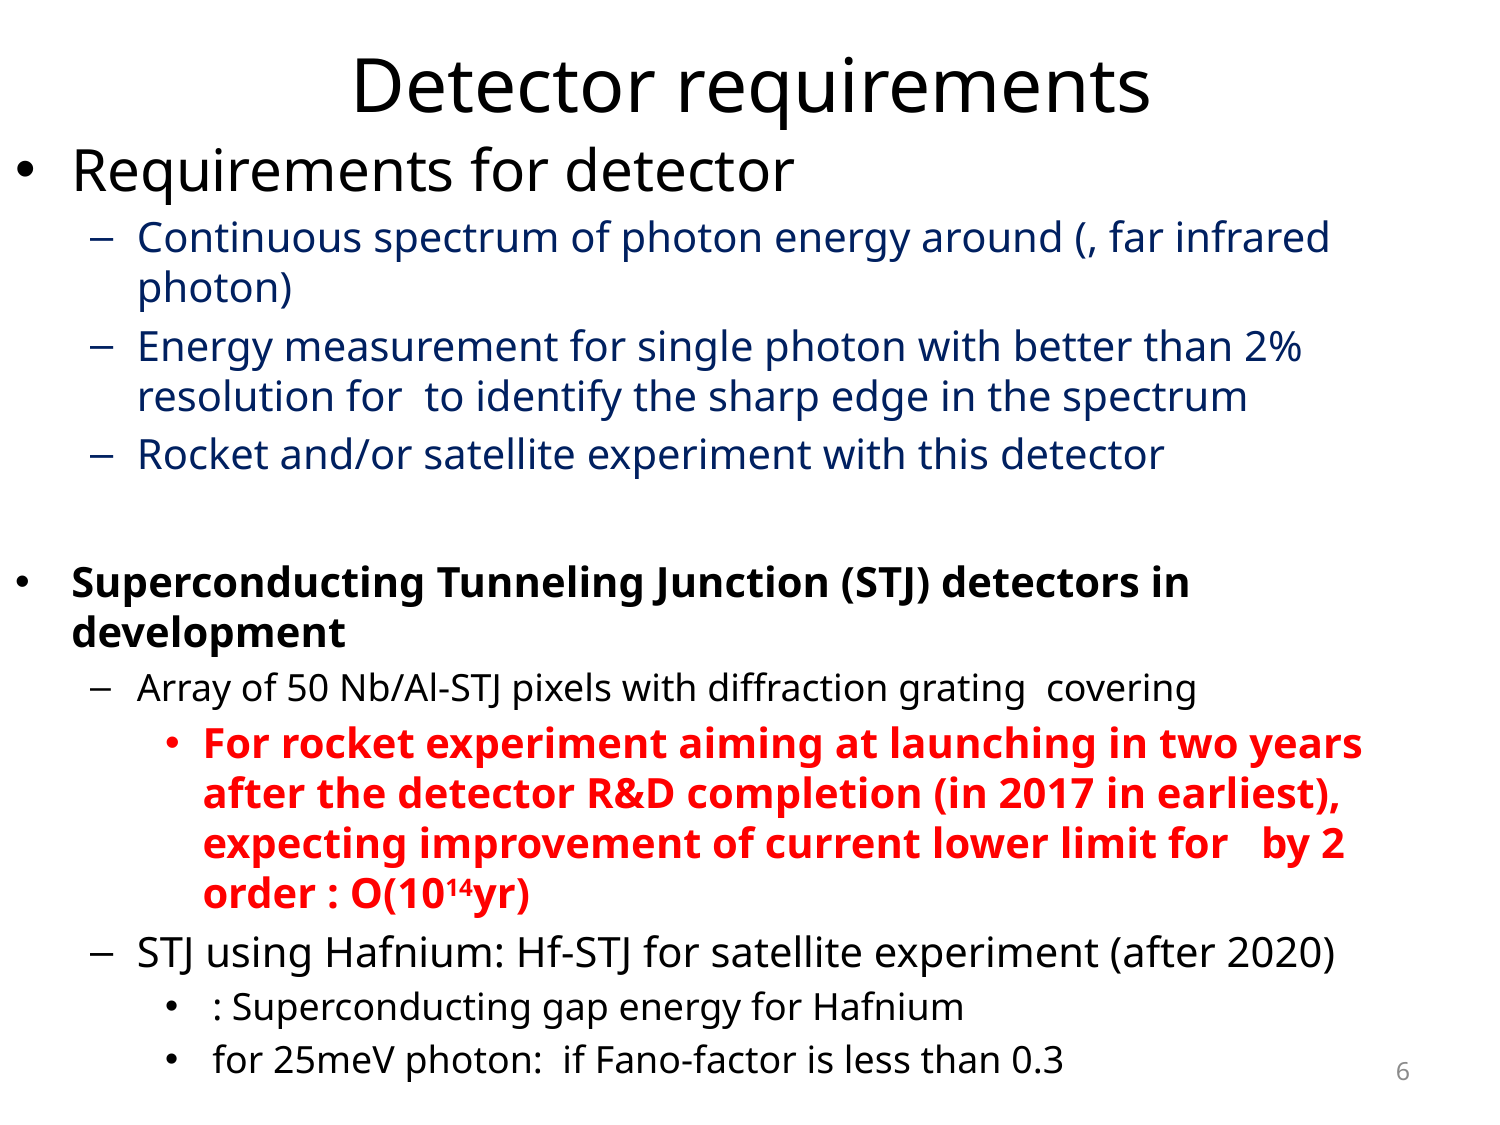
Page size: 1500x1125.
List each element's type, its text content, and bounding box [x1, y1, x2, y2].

slide_number 6 [1074, 1042, 1425, 1103]
title Detector requirements [76, 19, 1427, 147]
